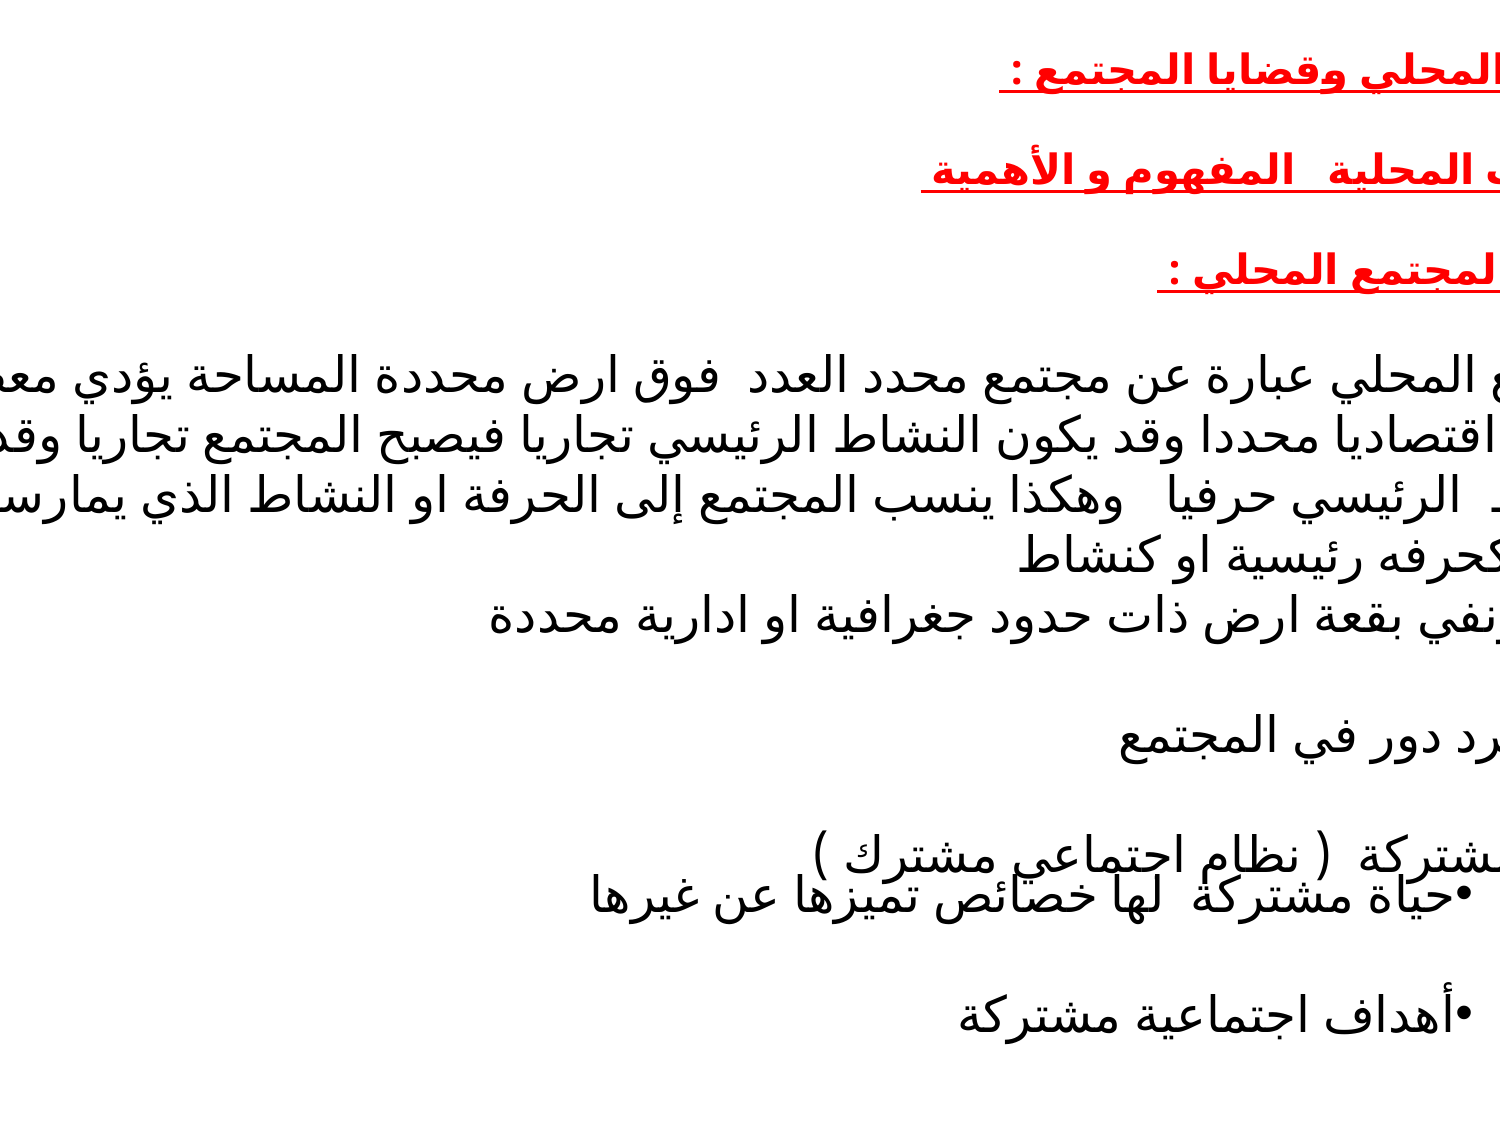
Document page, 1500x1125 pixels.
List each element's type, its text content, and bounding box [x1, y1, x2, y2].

text_box حياة مشتركة لها خصائص تميزها عن غيرها أهداف اجتماعية مشتركة [561, 855, 1488, 1051]
text_box الإعلام المحلي وقضايا المجتمع : الإذاعات المحلية المفهوم و الأهمية تعريف المجتمع المحلي : المجتمع المحلي عبارة عن مجتمع محدد العدد فوق ارض محددة المساحة يؤدي معظم أفراده نشاطا اقتصاديا محددا وقد يكون النشاط الرئيسي تجاريا فيصبح المجتمع تجاريا وقد يكون النشاط الرئيسي حرفيا وهكذا ينسب المجتمع إلى الحرفة او النشاط الذي يمارسه معظم أفراده كحرفه رئيسية او كنشاط يعيش ونفي بقعة ارض ذات حدود جغرافية او ادارية محددة لكل فرد دور في المجتمع حياة مشتركة ( نظام اجتماعي مشترك ) [0, 35, 1500, 940]
